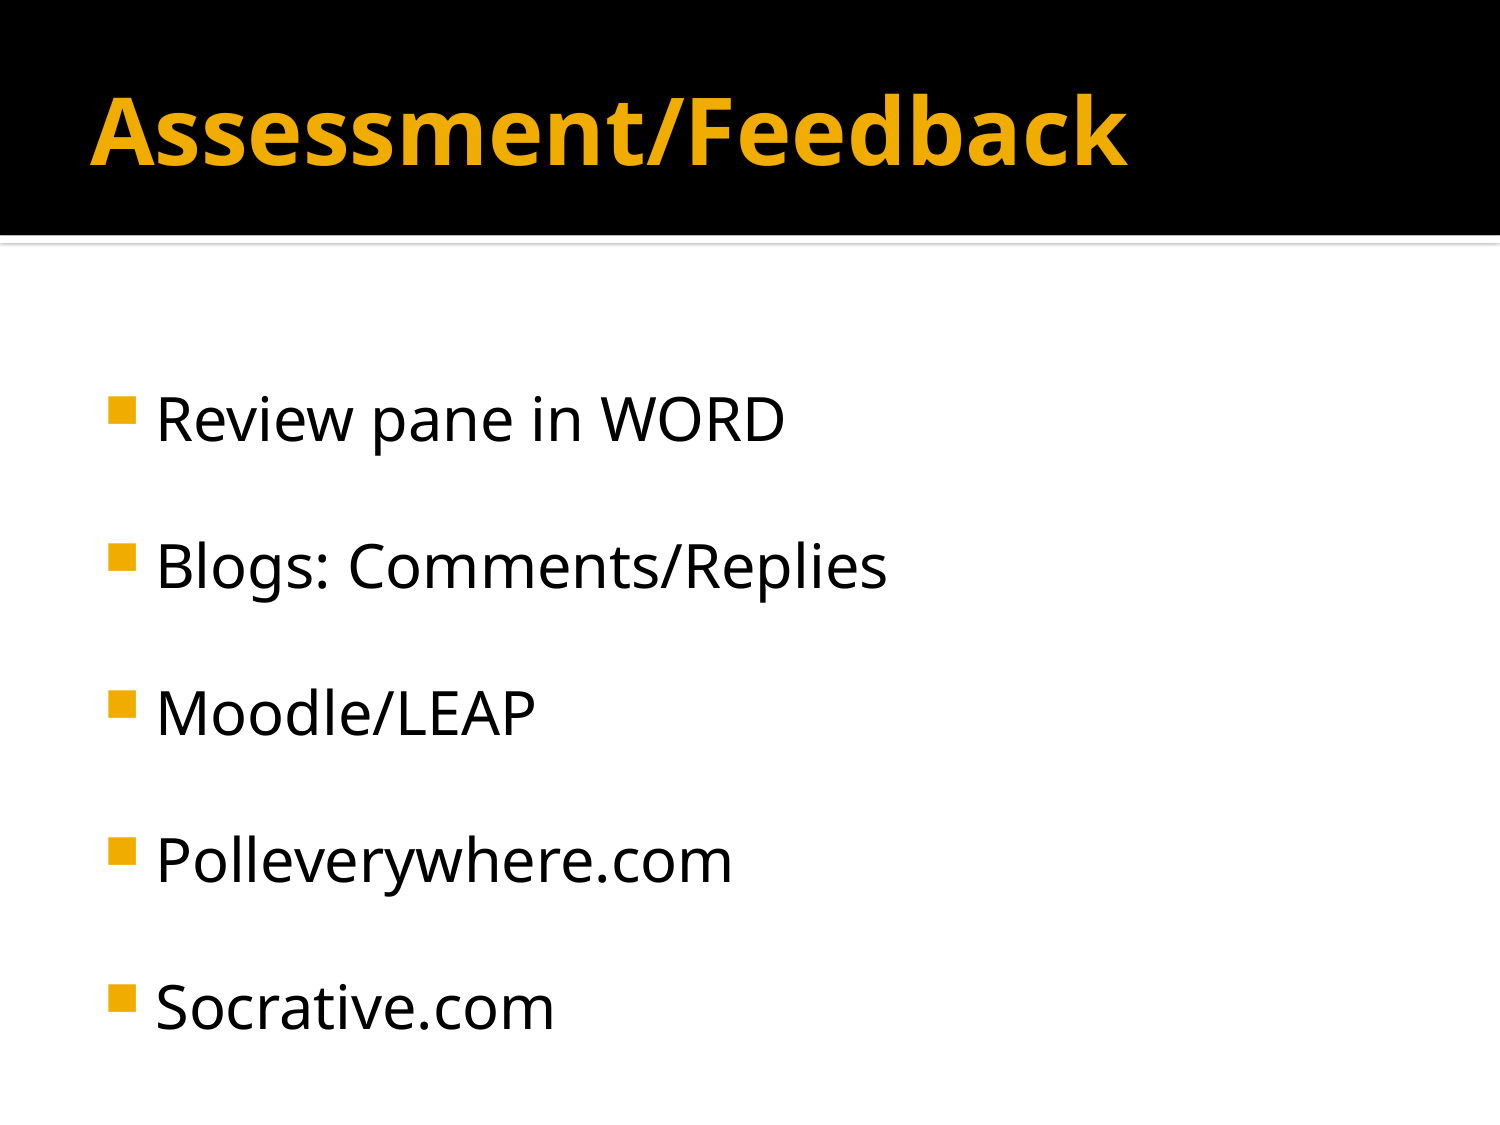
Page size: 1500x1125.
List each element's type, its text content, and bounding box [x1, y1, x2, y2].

title Assessment/Feedback [75, 25, 1425, 231]
list Review pane in WORD Blogs: Comments/Replies Moodle/LEAP Polleverywhere.com Socrative.com [75, 291, 1425, 1050]
